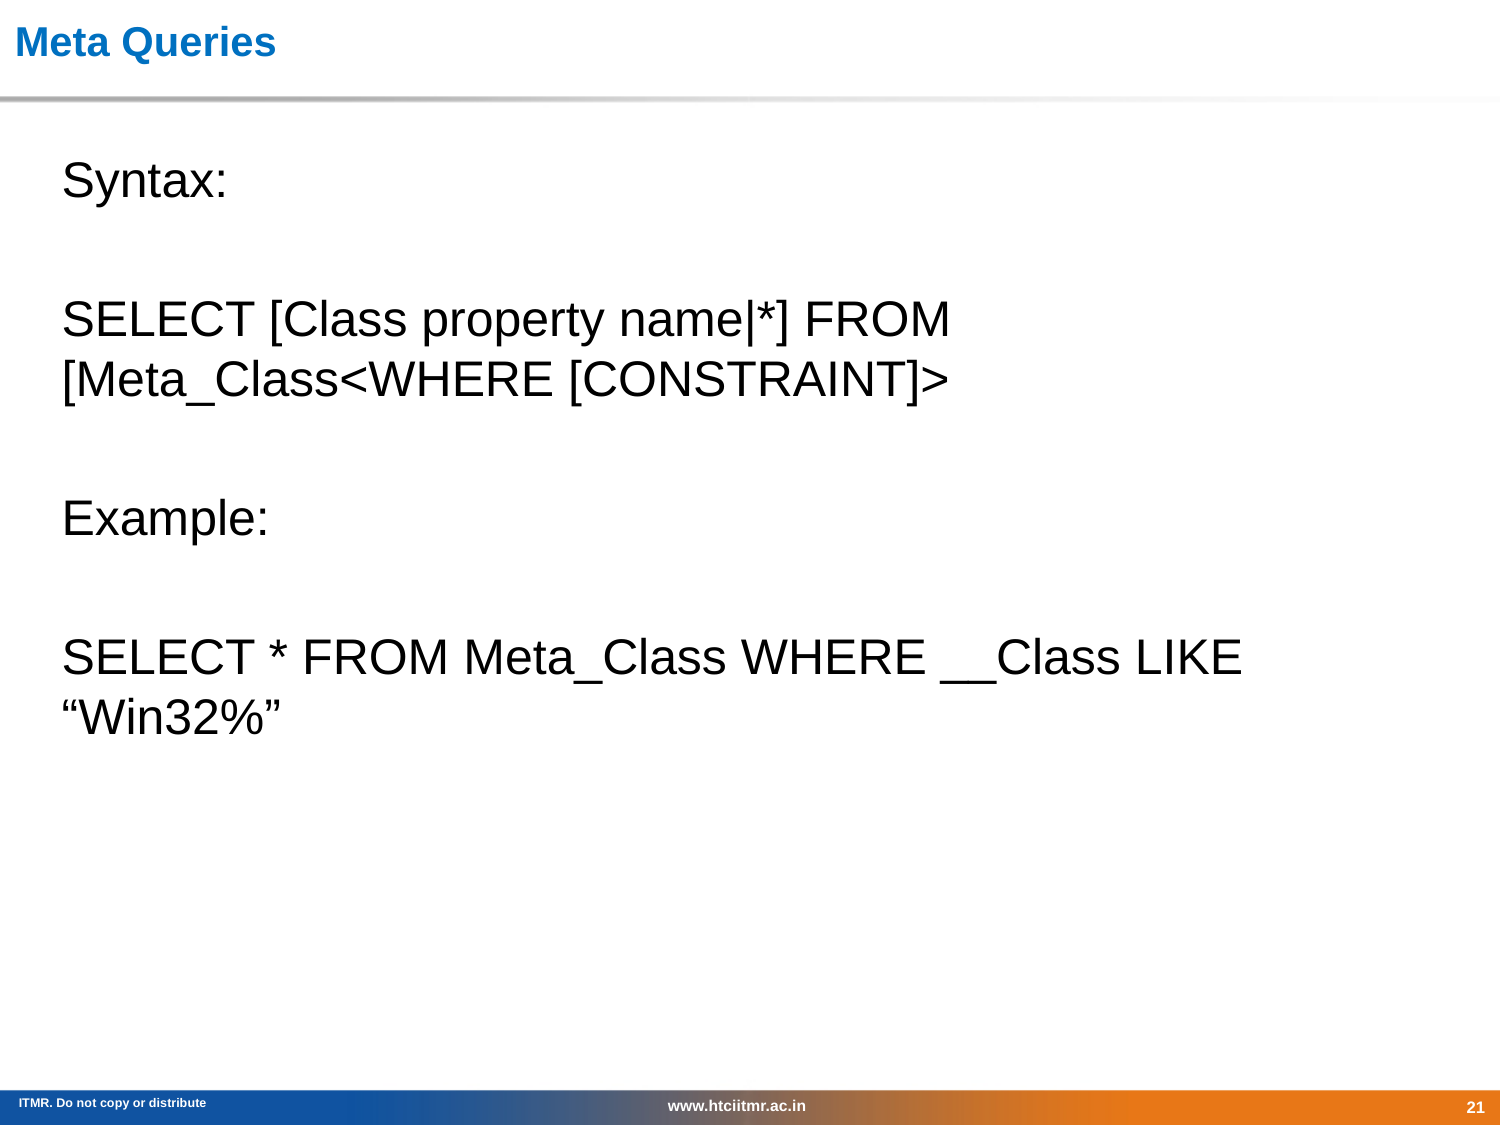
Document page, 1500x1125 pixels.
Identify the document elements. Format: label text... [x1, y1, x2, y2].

title Meta Queries [0, 7, 1350, 95]
picture [0, 0, 1500, 1125]
list Syntax: SELECT [Class property name|*] FROM [Meta_Class<WHERE [CONSTRAINT]> Example: SELECT * FROM Meta_Class WHERE __Class LIKE “Win32%” [46, 140, 1397, 883]
